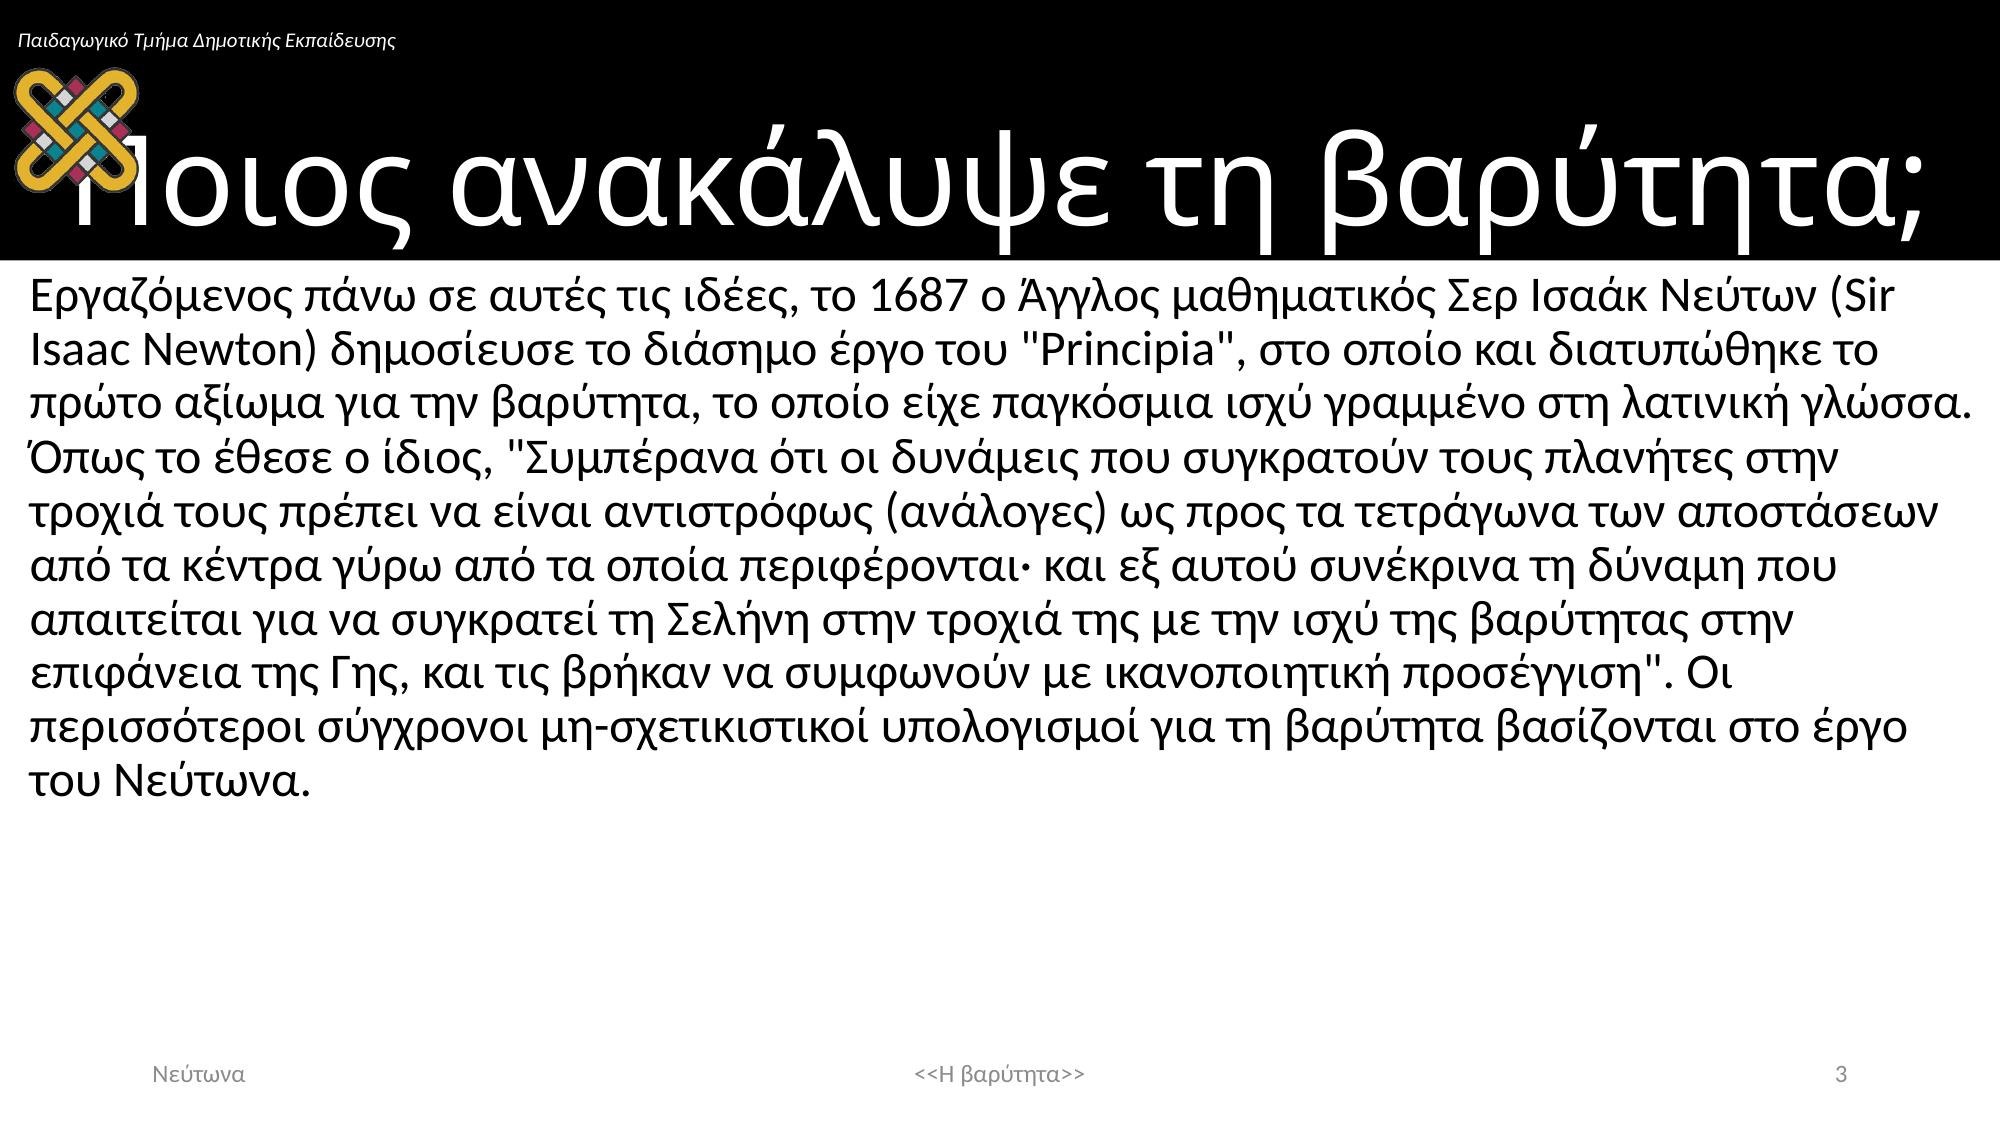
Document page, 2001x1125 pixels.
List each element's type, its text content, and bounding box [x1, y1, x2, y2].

text_box Παιδαγωγικό Τμήμα Δημοτικής Εκπαίδευσης [2, 19, 416, 59]
footer <<Η βαρύτητα>> [662, 1042, 1338, 1103]
title Ποιος ανακάλυψε τη βαρύτητα; [0, 0, 2000, 261]
slide_number Νεύτωνα [137, 1042, 588, 1103]
subtitle Εργαζόμενος πάνω σε αυτές τις ιδέες, το 1687 ο Άγγλος μαθηματικός Σερ Ισαάκ Νεύτων (Sir Isaac Newton) δημοσίευσε το διάσημο έργο του "Principia", στο οποίο και διατυπώθηκε το πρώτο αξίωμα για την βαρύτητα, το οποίο είχε παγκόσμια ισχύ γραμμένο στη λατινική γλώσσα. Όπως το έθεσε ο ίδιος, "Συμπέρανα ότι οι δυνάμεις που συγκρατούν τους πλανήτες στην τροχιά τους πρέπει να είναι αντιστρόφως (ανάλογες) ως προς τα τετράγωνα των αποστάσεων από τα κέντρα γύρω από τα οποία περιφέρονται· και εξ αυτού συνέκρινα τη δύναμη που απαιτείται για να συγκρατεί τη Σελήνη στην τροχιά της με την ισχύ της βαρύτητας στην επιφάνεια της Γης, και τις βρήκαν να συμφωνούν με ικανοποιητική προσέγγιση". Οι περισσότεροι σύγχρονοι μη-σχετικιστικοί υπολογισμοί για τη βαρύτητα βασίζονται στο έργο του Νεύτωνα. [14, 260, 2000, 1103]
slide_number 3 [1412, 1042, 1863, 1103]
picture [0, 54, 152, 207]
